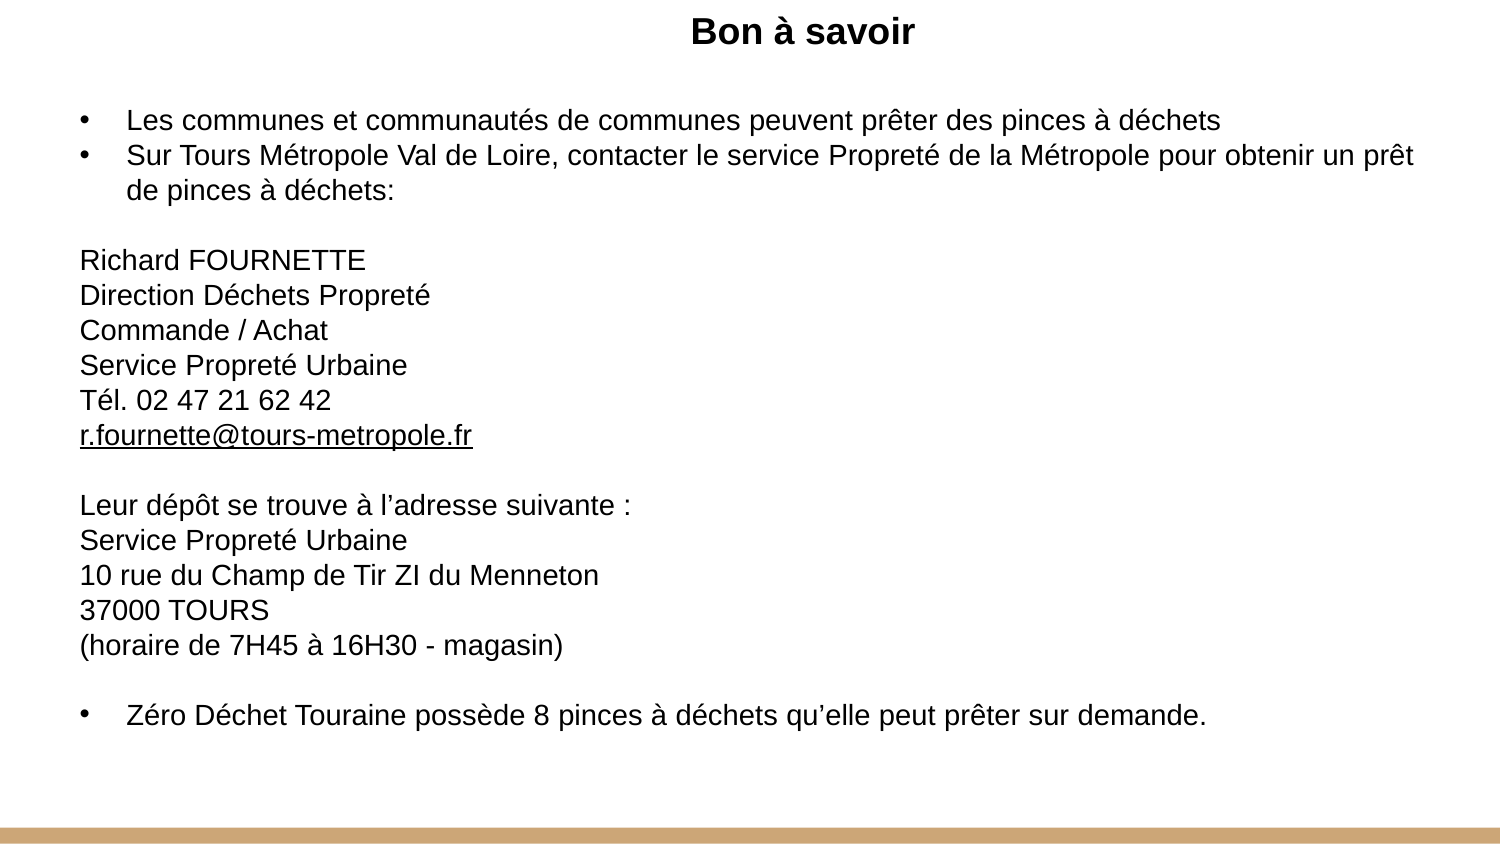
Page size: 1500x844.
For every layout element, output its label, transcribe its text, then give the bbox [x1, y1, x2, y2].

text_box Bon à savoir [171, 0, 1435, 60]
text_box Les communes et communautés de communes peuvent prêter des pinces à déchets Sur Tours Métropole Val de Loire, contacter le service Propreté de la Métropole pour obtenir un prêt de pinces à déchets: Richard FOURNETTE Direction Déchets Propreté Commande / Achat Service Propreté Urbaine Tél. 02 47 21 62 42 r.fournette@tours-metropole.fr Leur dépôt se trouve à l’adresse suivante : Service Propreté Urbaine 10 rue du Champ de Tir ZI du Menneton 37000 TOURS (horaire de 7H45 à 16H30 - magasin) Zéro Déchet Touraine possède 8 pinces à déchets qu’elle peut prêter sur demande. [64, 94, 1471, 739]
